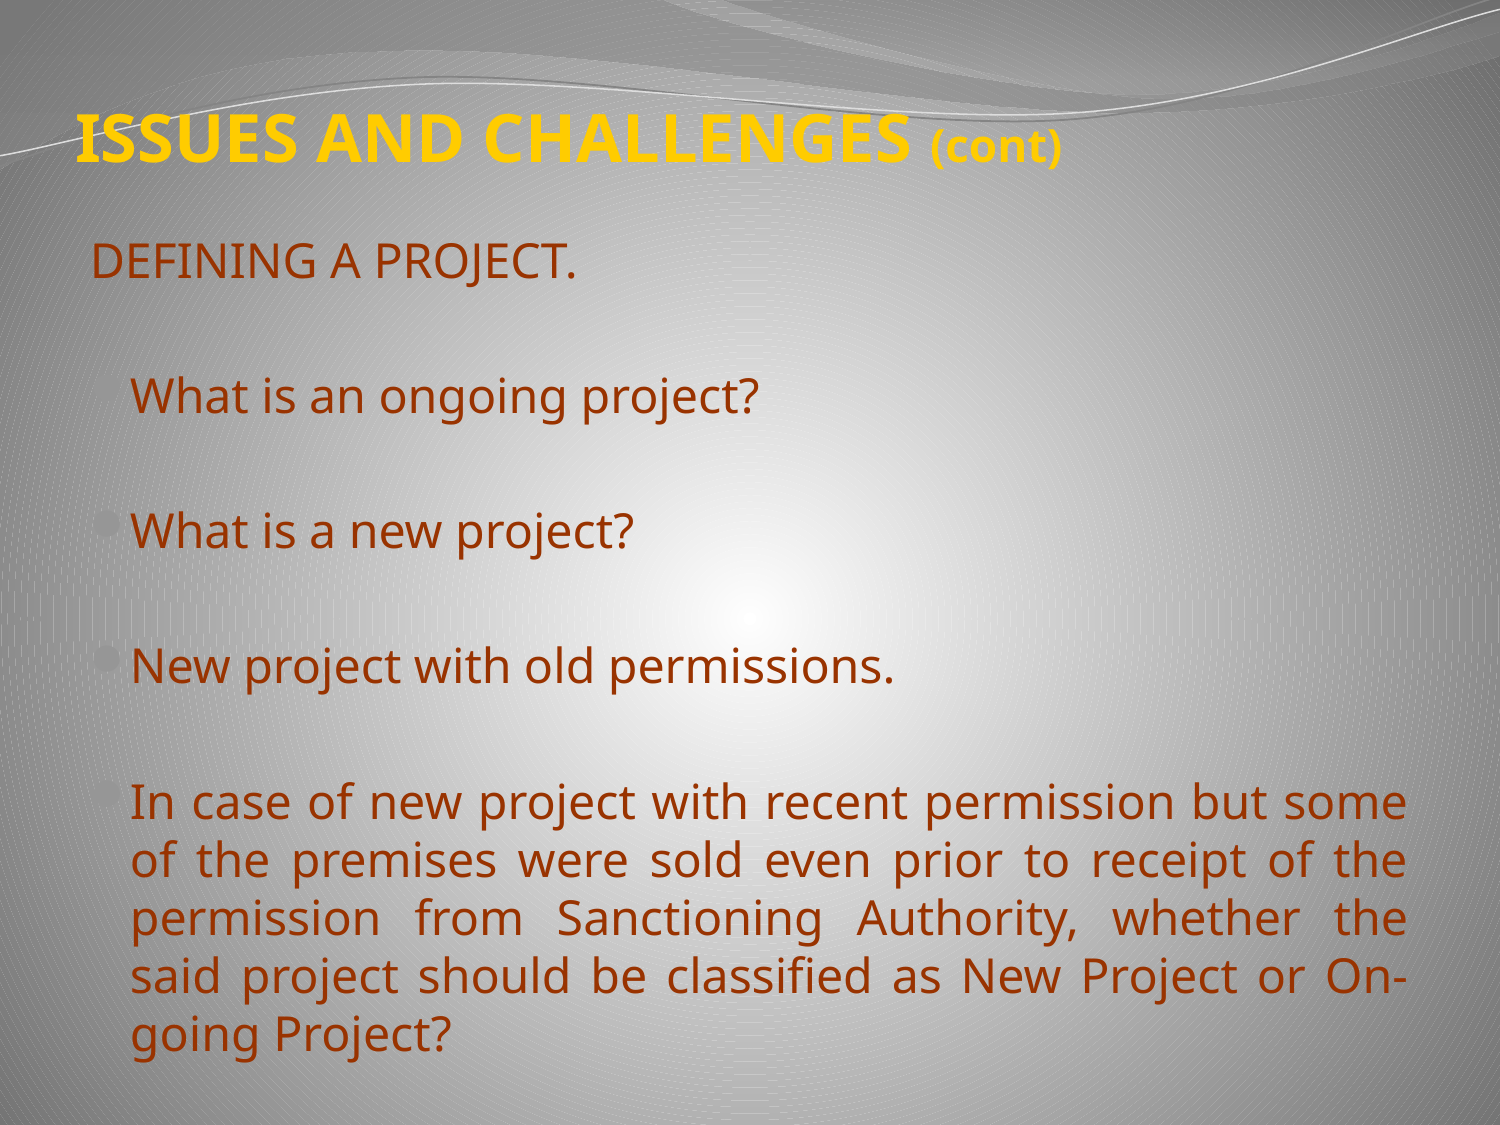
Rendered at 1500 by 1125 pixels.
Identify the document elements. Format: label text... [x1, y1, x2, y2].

title ISSUES AND CHALLENGES (cont) [75, 70, 1425, 176]
list DEFINING A PROJECT. What is an ongoing project? What is a new project? New project with old permissions. In case of new project with recent permission but some of the premises were sold even prior to receipt of the permission from Sanctioning Authority, whether the said project should be classified as New Project or On-going Project? [75, 222, 1425, 1079]
